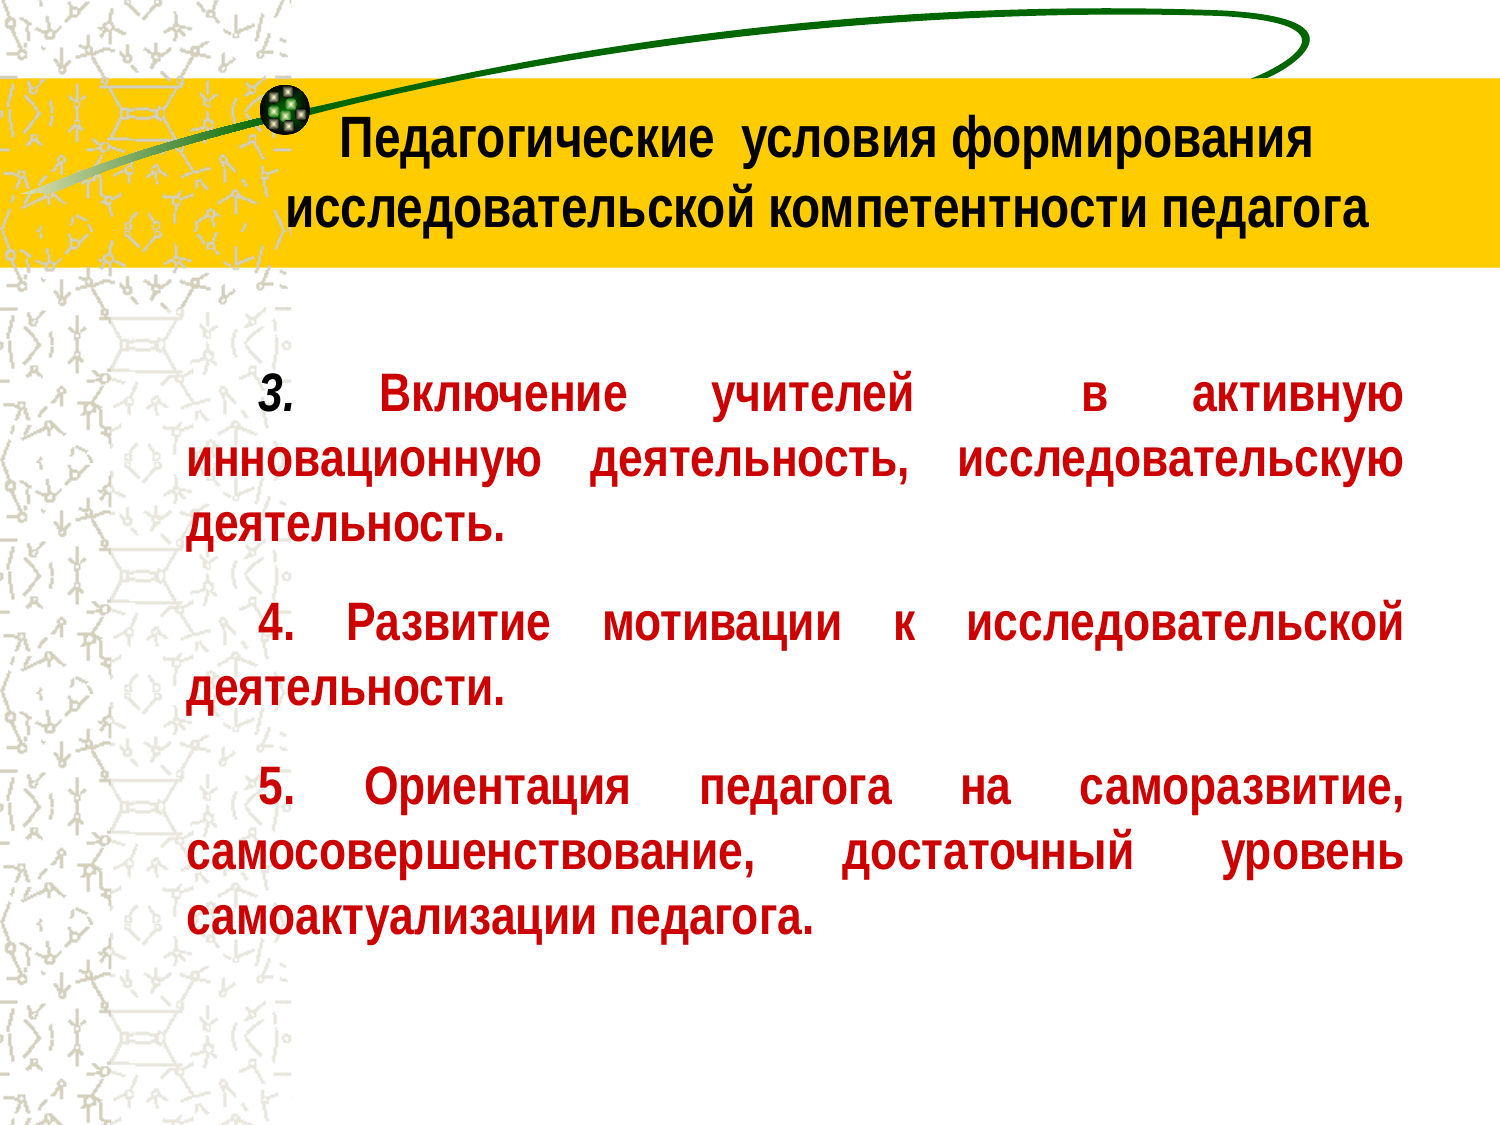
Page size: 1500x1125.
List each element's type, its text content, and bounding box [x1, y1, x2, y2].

picture [0, 0, 292, 1125]
title Педагогические условия формирования исследовательской компетентности педагога [189, 74, 1465, 263]
list 3. Включение учителей в активную инновационную деятельность, исследовательскую деятельность. 4. Развитие мотивации к исследовательской деятельности. 5. Ориентация педагога на саморазвитие, самосовершенствование, достаточный уровень самоактуализации педагога. [170, 349, 1422, 977]
